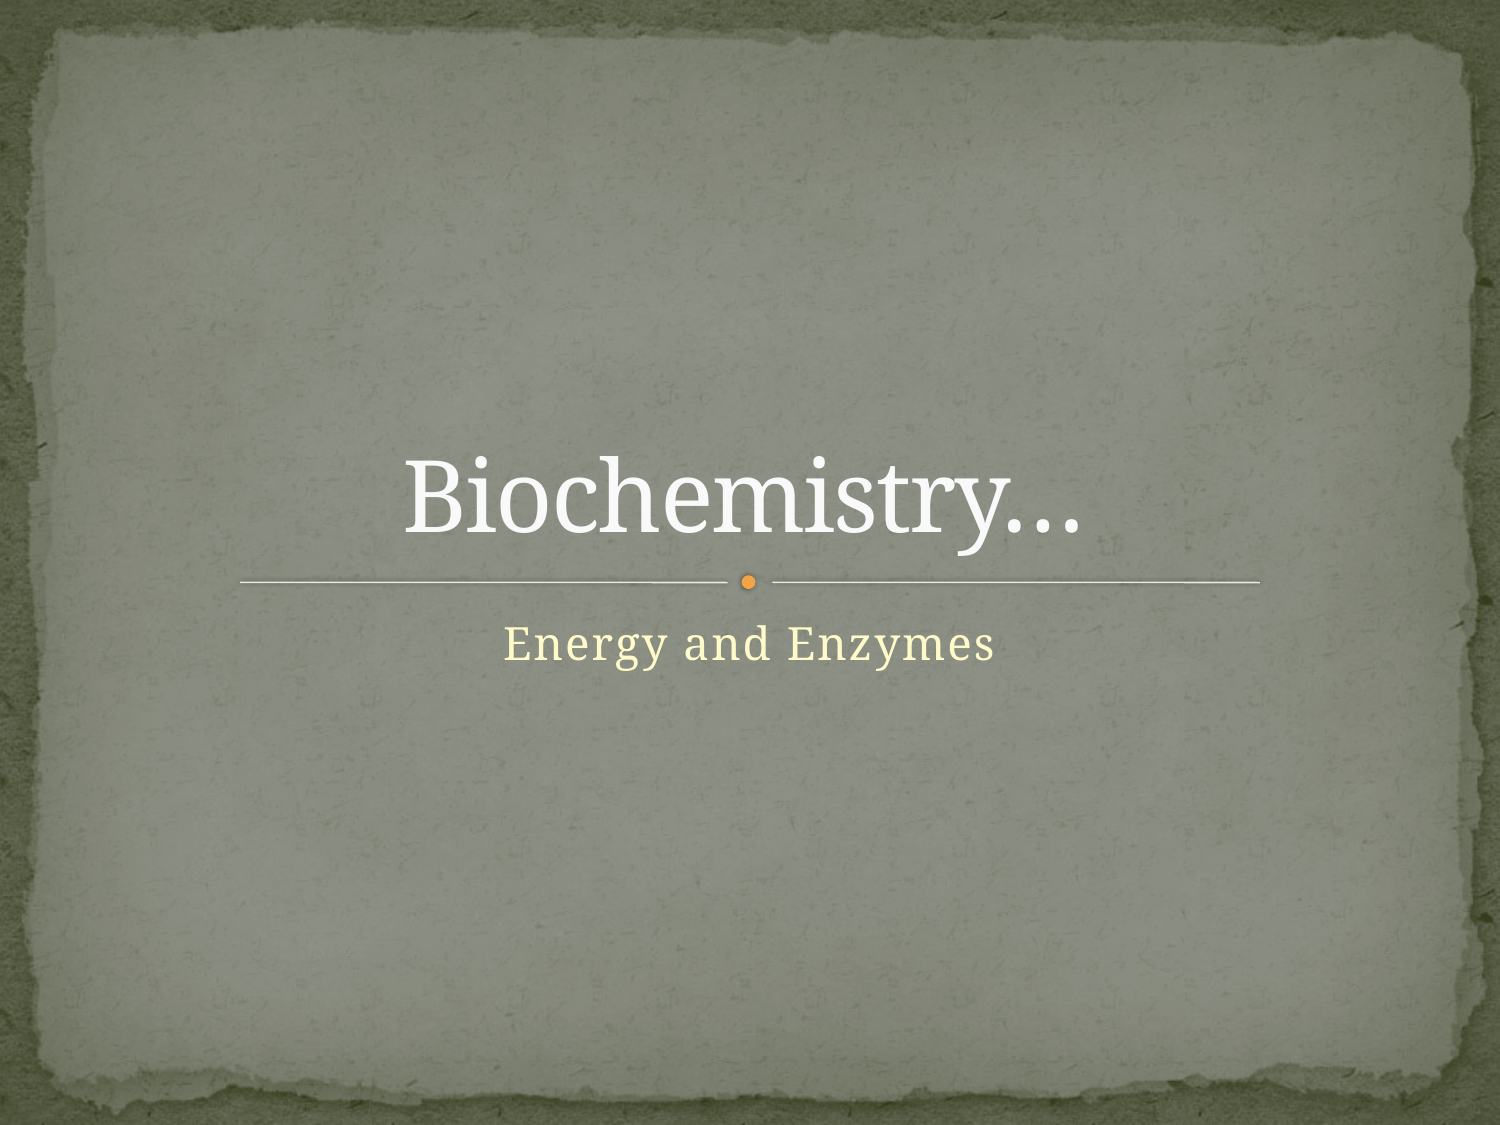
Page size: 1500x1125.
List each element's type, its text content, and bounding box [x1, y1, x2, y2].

subtitle Energy and Enzymes [74, 606, 1438, 795]
title Biochemistry… [74, 235, 1438, 561]
